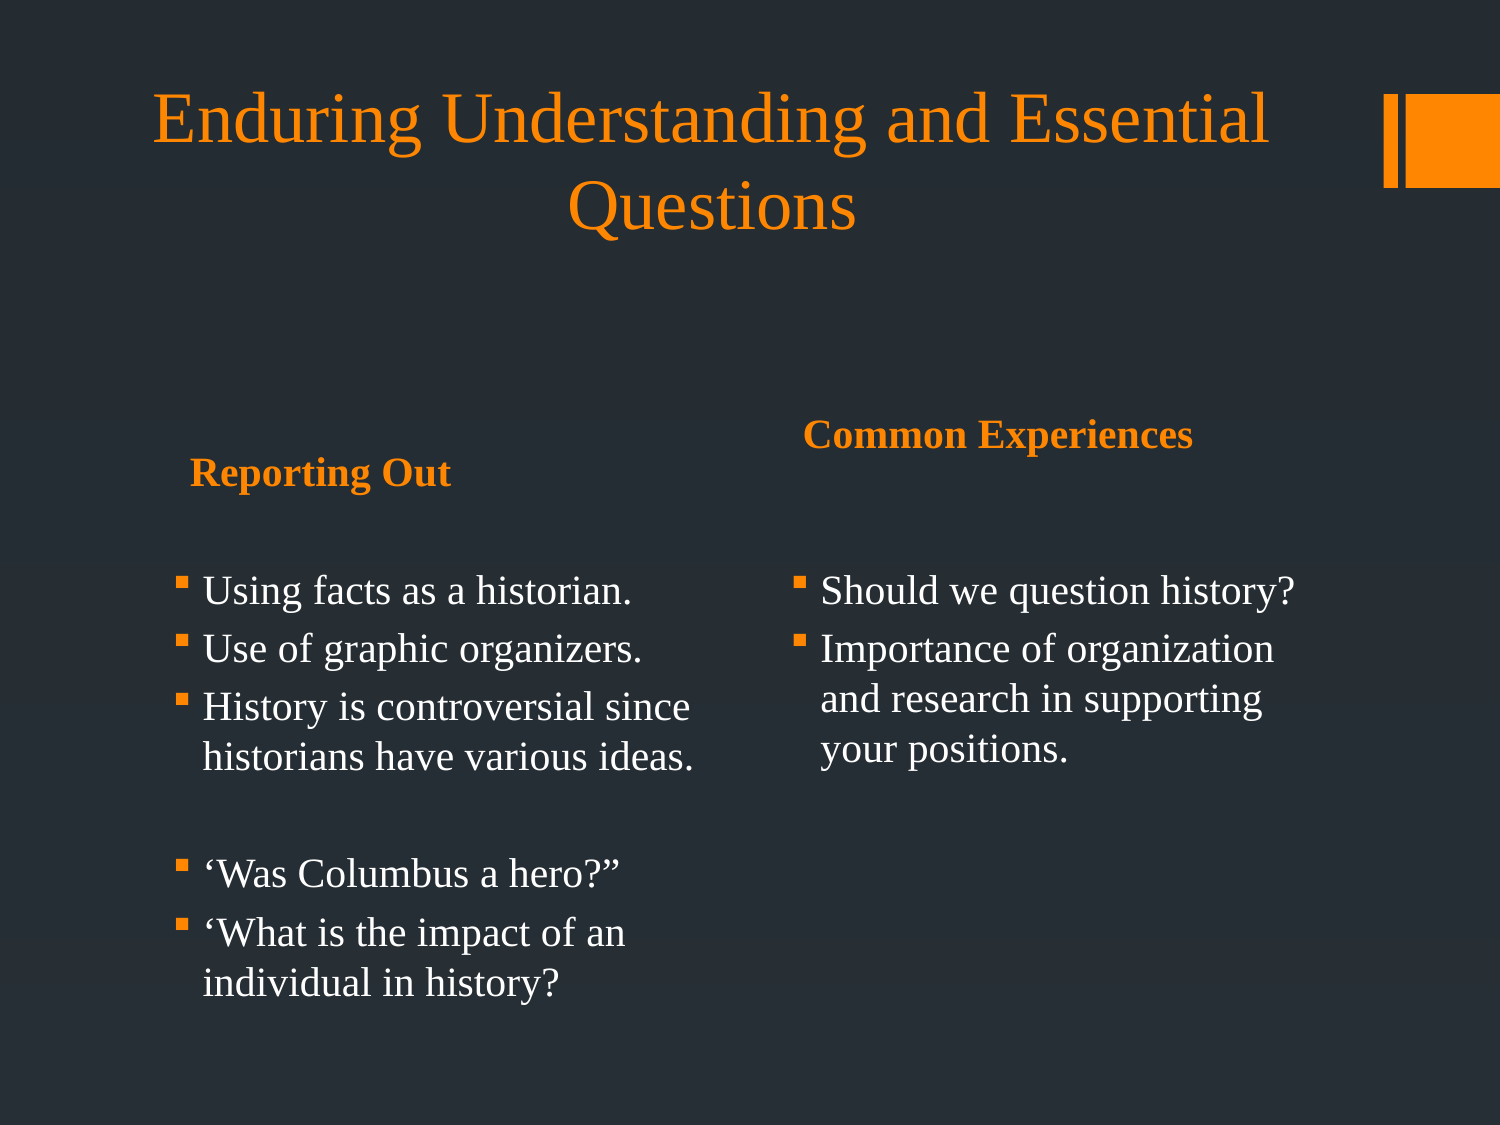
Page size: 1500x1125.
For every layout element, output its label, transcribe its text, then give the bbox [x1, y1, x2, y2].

list Using facts as a historian. Use of graphic organizers. History is controversial since historians have various ideas. ‘Was Columbus a hero?” ‘What is the impact of an individual in history? [150, 554, 735, 1040]
list Reporting Out [174, 399, 727, 502]
list Should we question history? Importance of organization and research in supporting your positions. [768, 554, 1353, 1040]
title Enduring Understanding and Essential Questions [75, 62, 1350, 252]
list Common Experiences [787, 362, 1339, 465]
